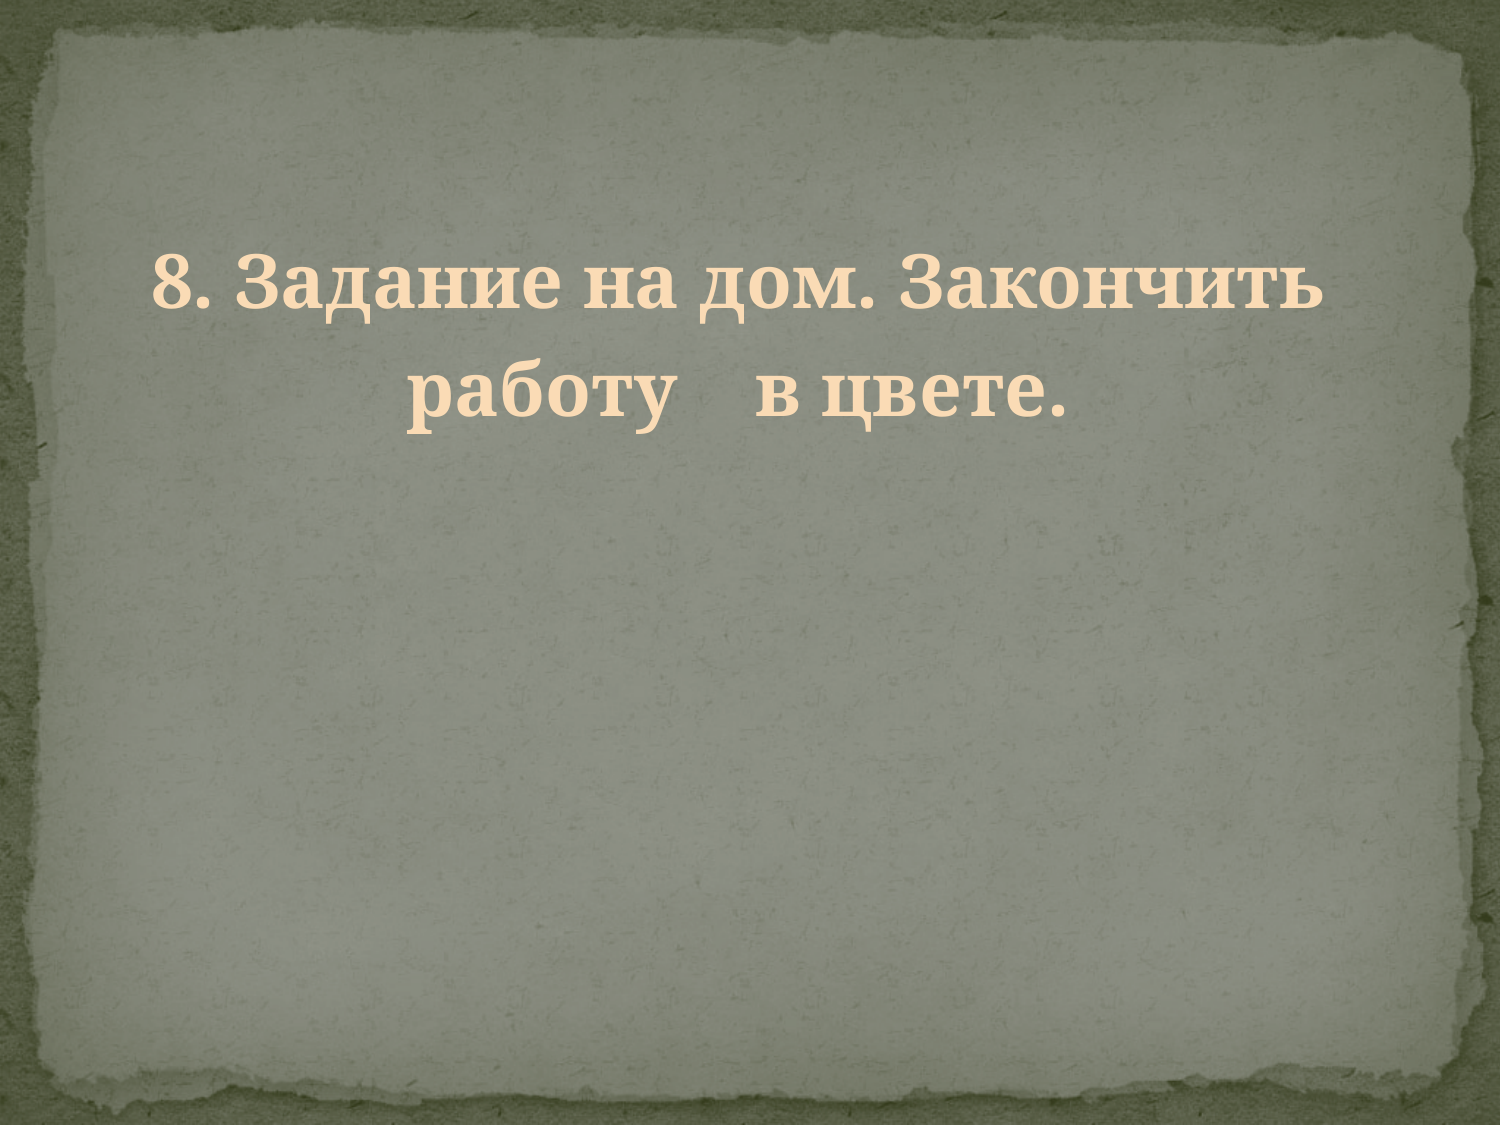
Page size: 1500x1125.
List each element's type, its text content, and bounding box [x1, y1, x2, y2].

text_box 8. Задание на дом. Закончить работу в цвете. [47, 208, 1430, 439]
